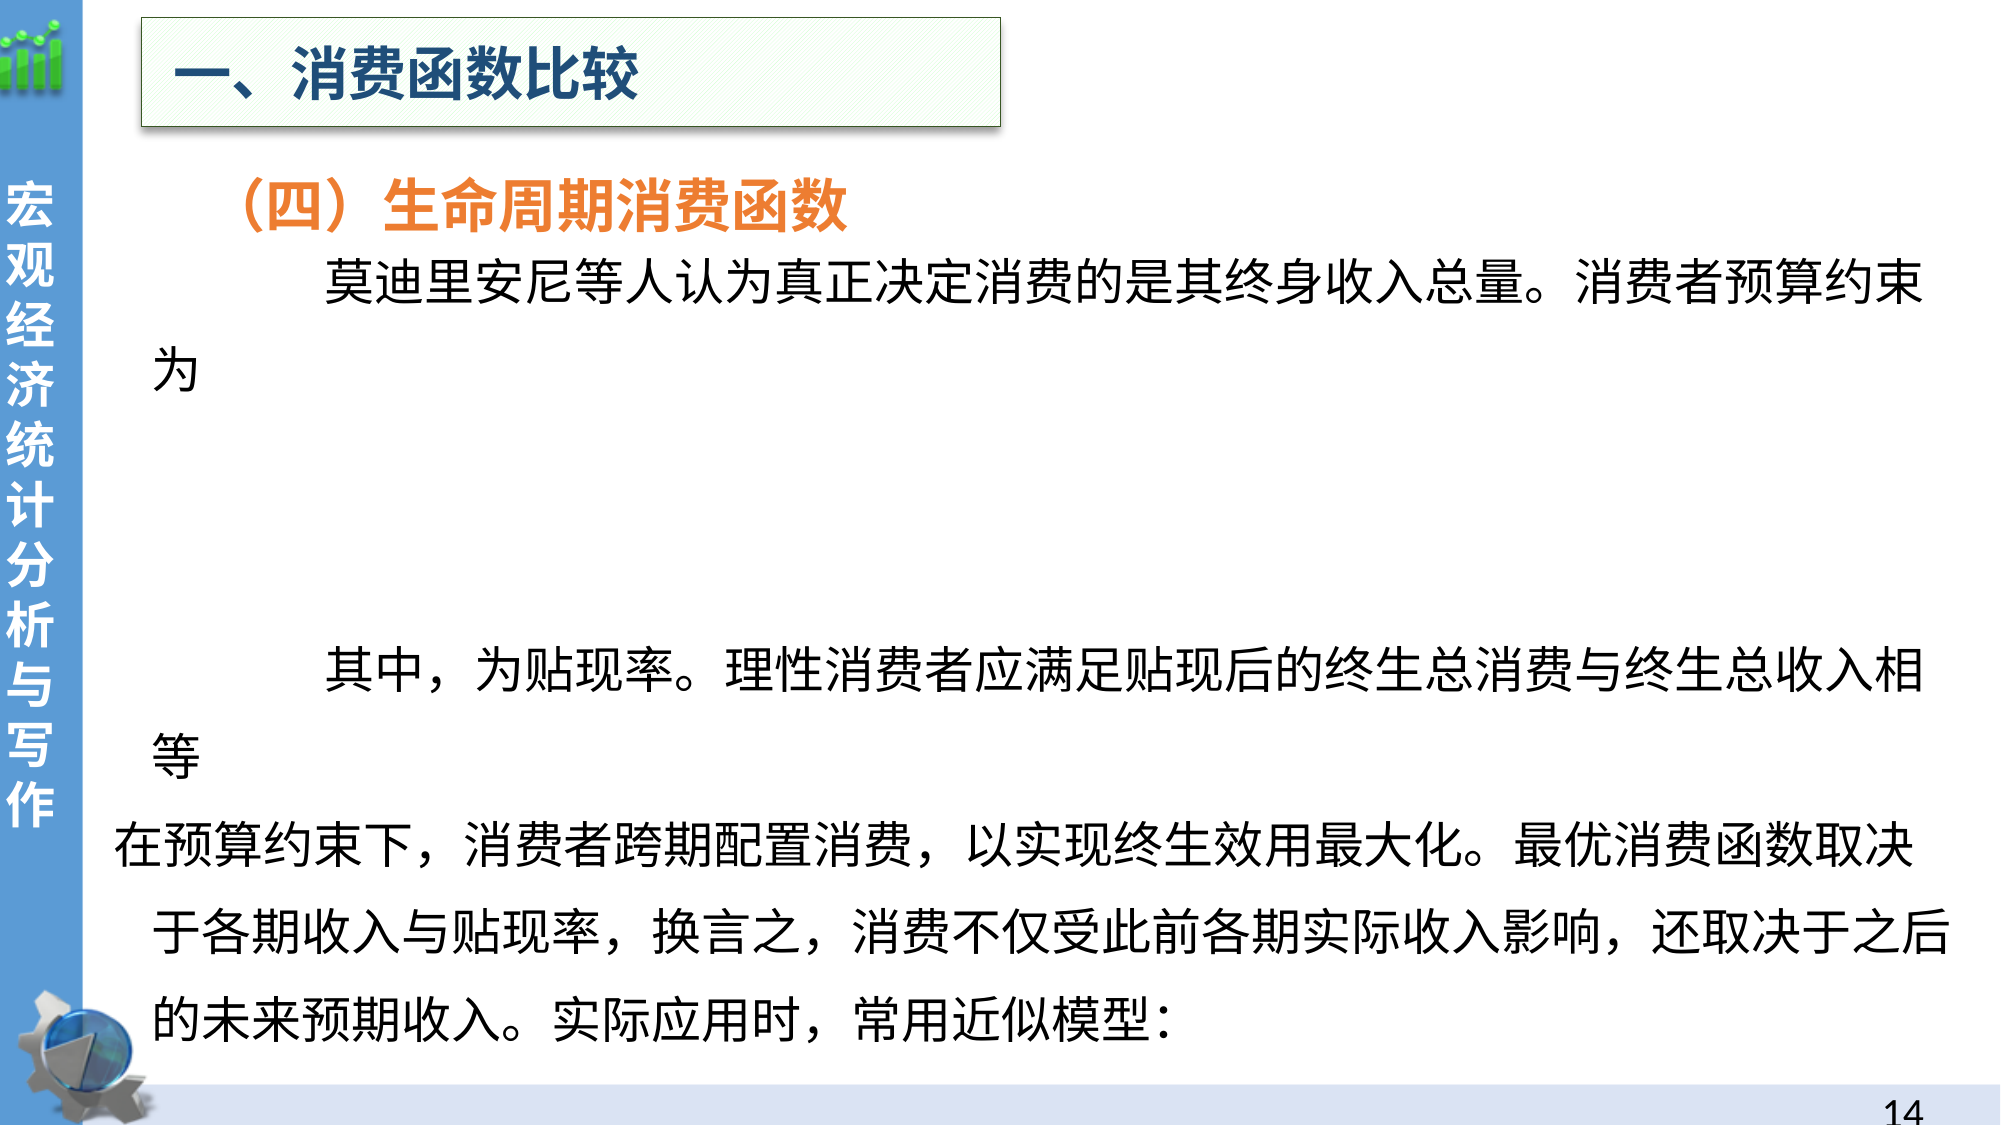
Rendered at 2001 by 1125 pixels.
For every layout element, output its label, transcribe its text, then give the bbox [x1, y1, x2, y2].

picture [0, 0, 2001, 1125]
slide_number 13 [1786, 1085, 1940, 1125]
text_box （四）生命周期消费函数 [84, 126, 918, 247]
text_box 一、消费函数比较 [141, 17, 1000, 127]
